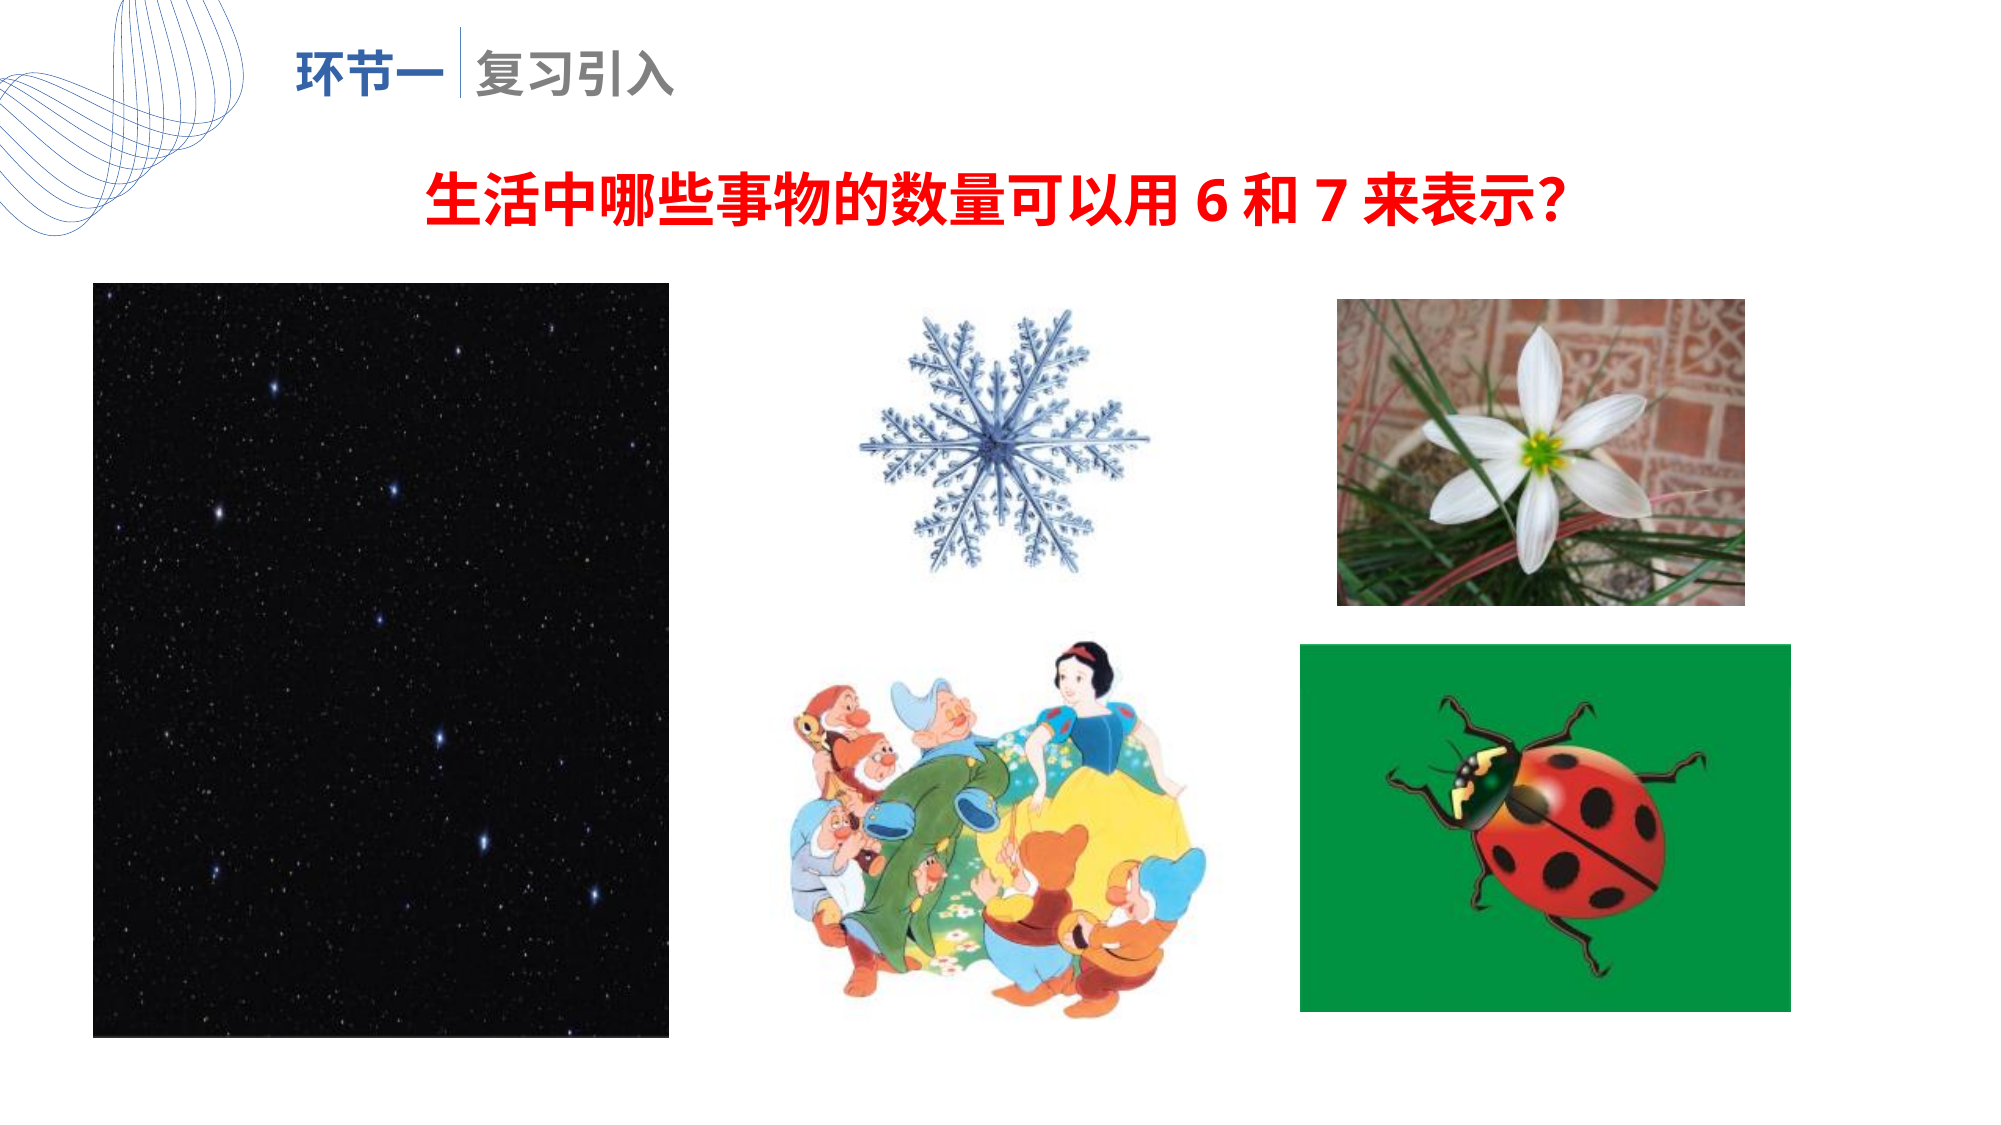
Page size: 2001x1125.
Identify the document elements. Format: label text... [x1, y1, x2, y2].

picture [720, 618, 1280, 1038]
picture [784, 283, 1215, 606]
picture [1336, 299, 1745, 606]
text_box 生活中哪些事物的数量可以用6和7来表示？ [409, 156, 1691, 241]
picture [1300, 644, 1791, 1012]
picture [93, 283, 669, 1038]
